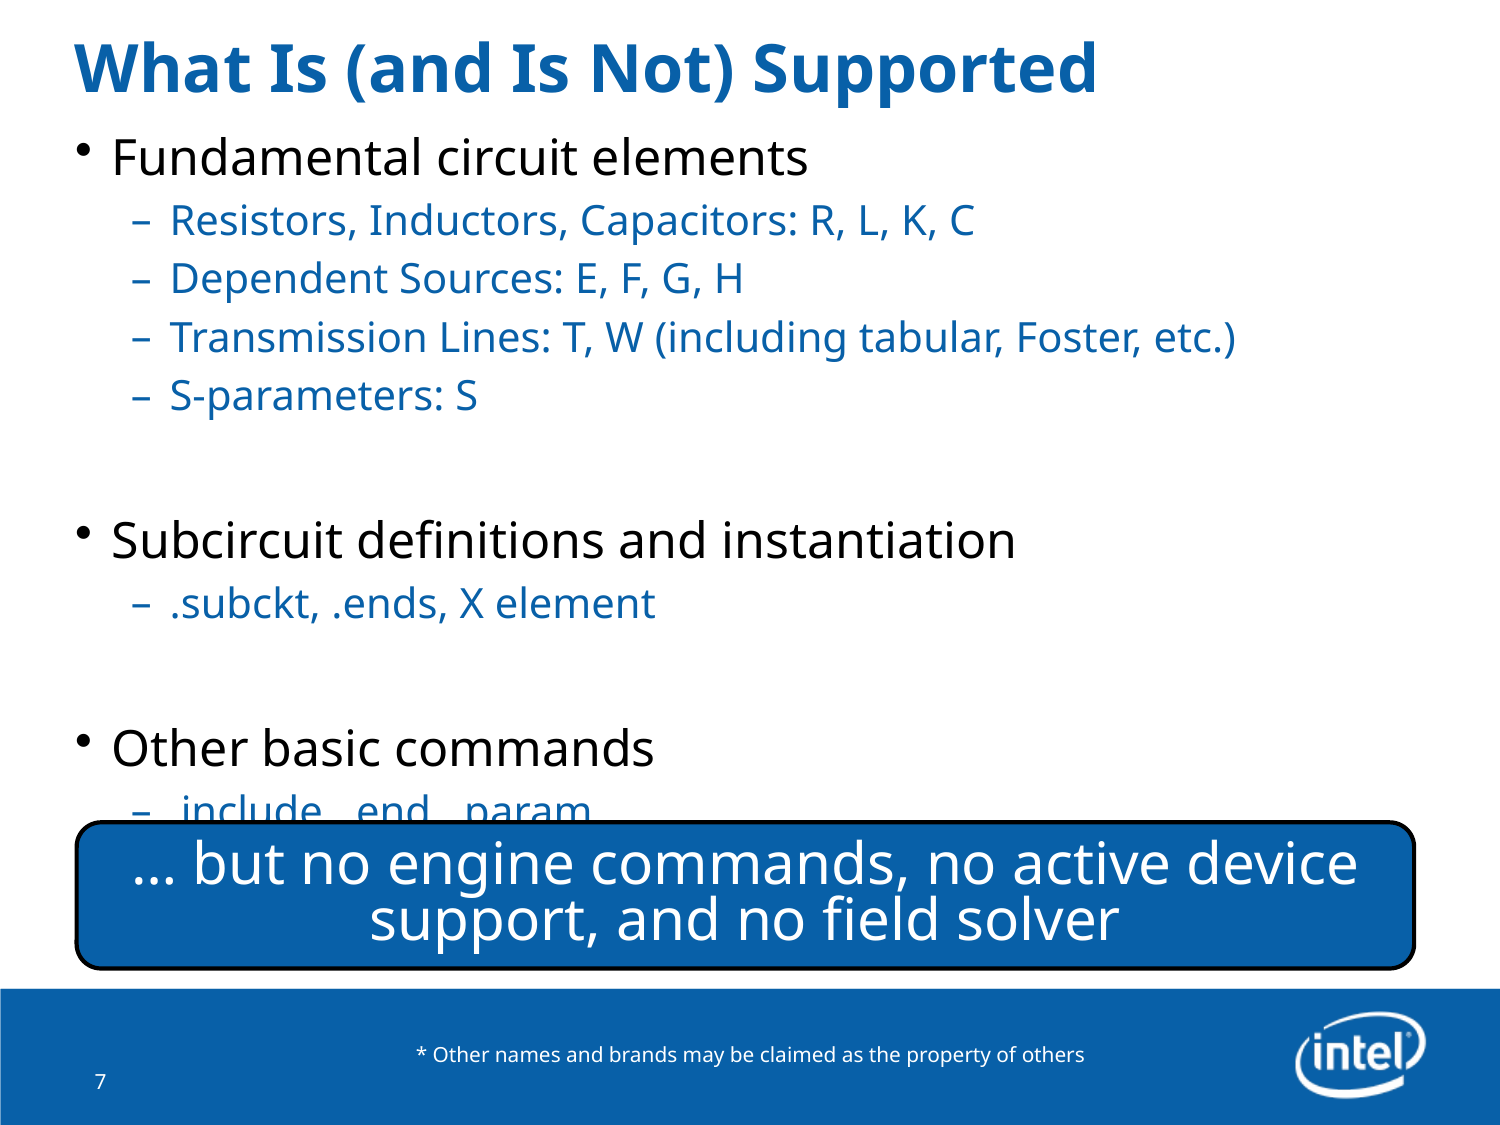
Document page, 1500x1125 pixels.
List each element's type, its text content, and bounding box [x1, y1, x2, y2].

title What Is (and Is Not) Supported [74, 25, 1427, 173]
text_box … but no engine commands, no active device support, and no field solver [74, 820, 1417, 971]
list Fundamental circuit elements Resistors, Inductors, Capacitors: R, L, K, C Dependent Sources: E, F, G, H Transmission Lines: T, W (including tabular, Foster, etc.) S-parameters: S Subcircuit definitions and instantiation .subckt, .ends, X element Other basic commands .include, .end, .param [74, 125, 1426, 1006]
picture [1294, 1011, 1428, 1101]
